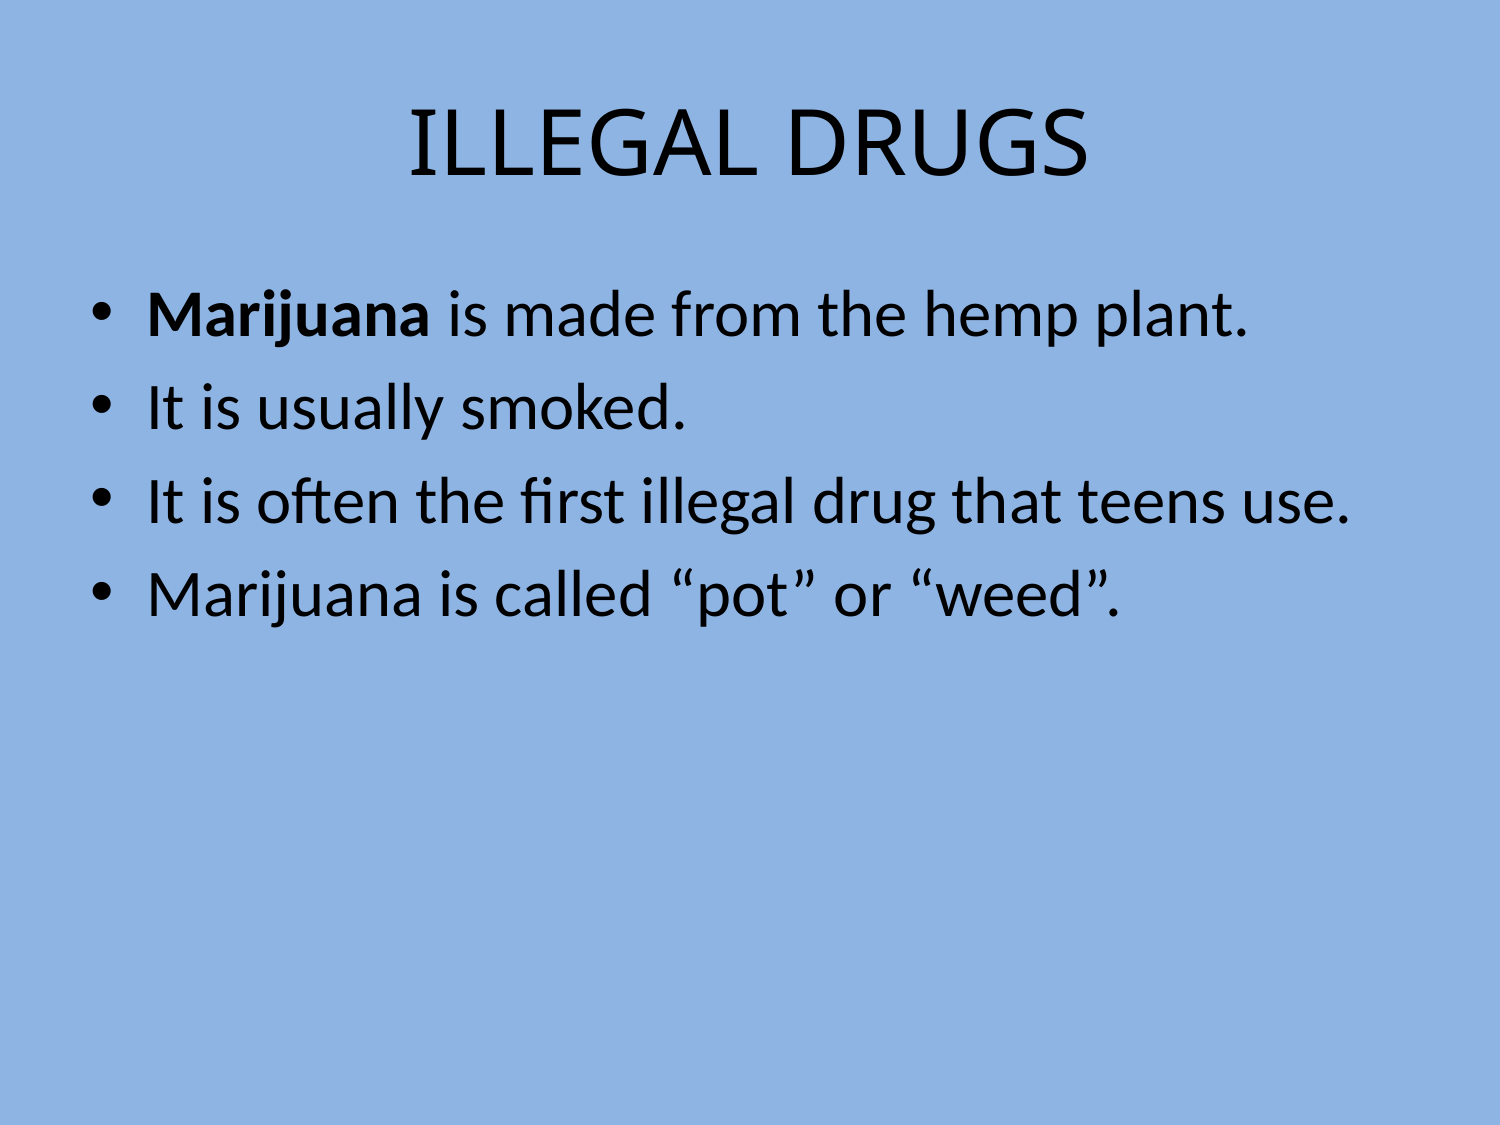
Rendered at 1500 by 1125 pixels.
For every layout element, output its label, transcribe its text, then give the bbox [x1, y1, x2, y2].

list Marijuana is made from the hemp plant. It is usually smoked. It is often the first illegal drug that teens use. Marijuana is called “pot” or “weed”. [75, 262, 1425, 1005]
title ILLEGAL DRUGS [75, 45, 1425, 233]
